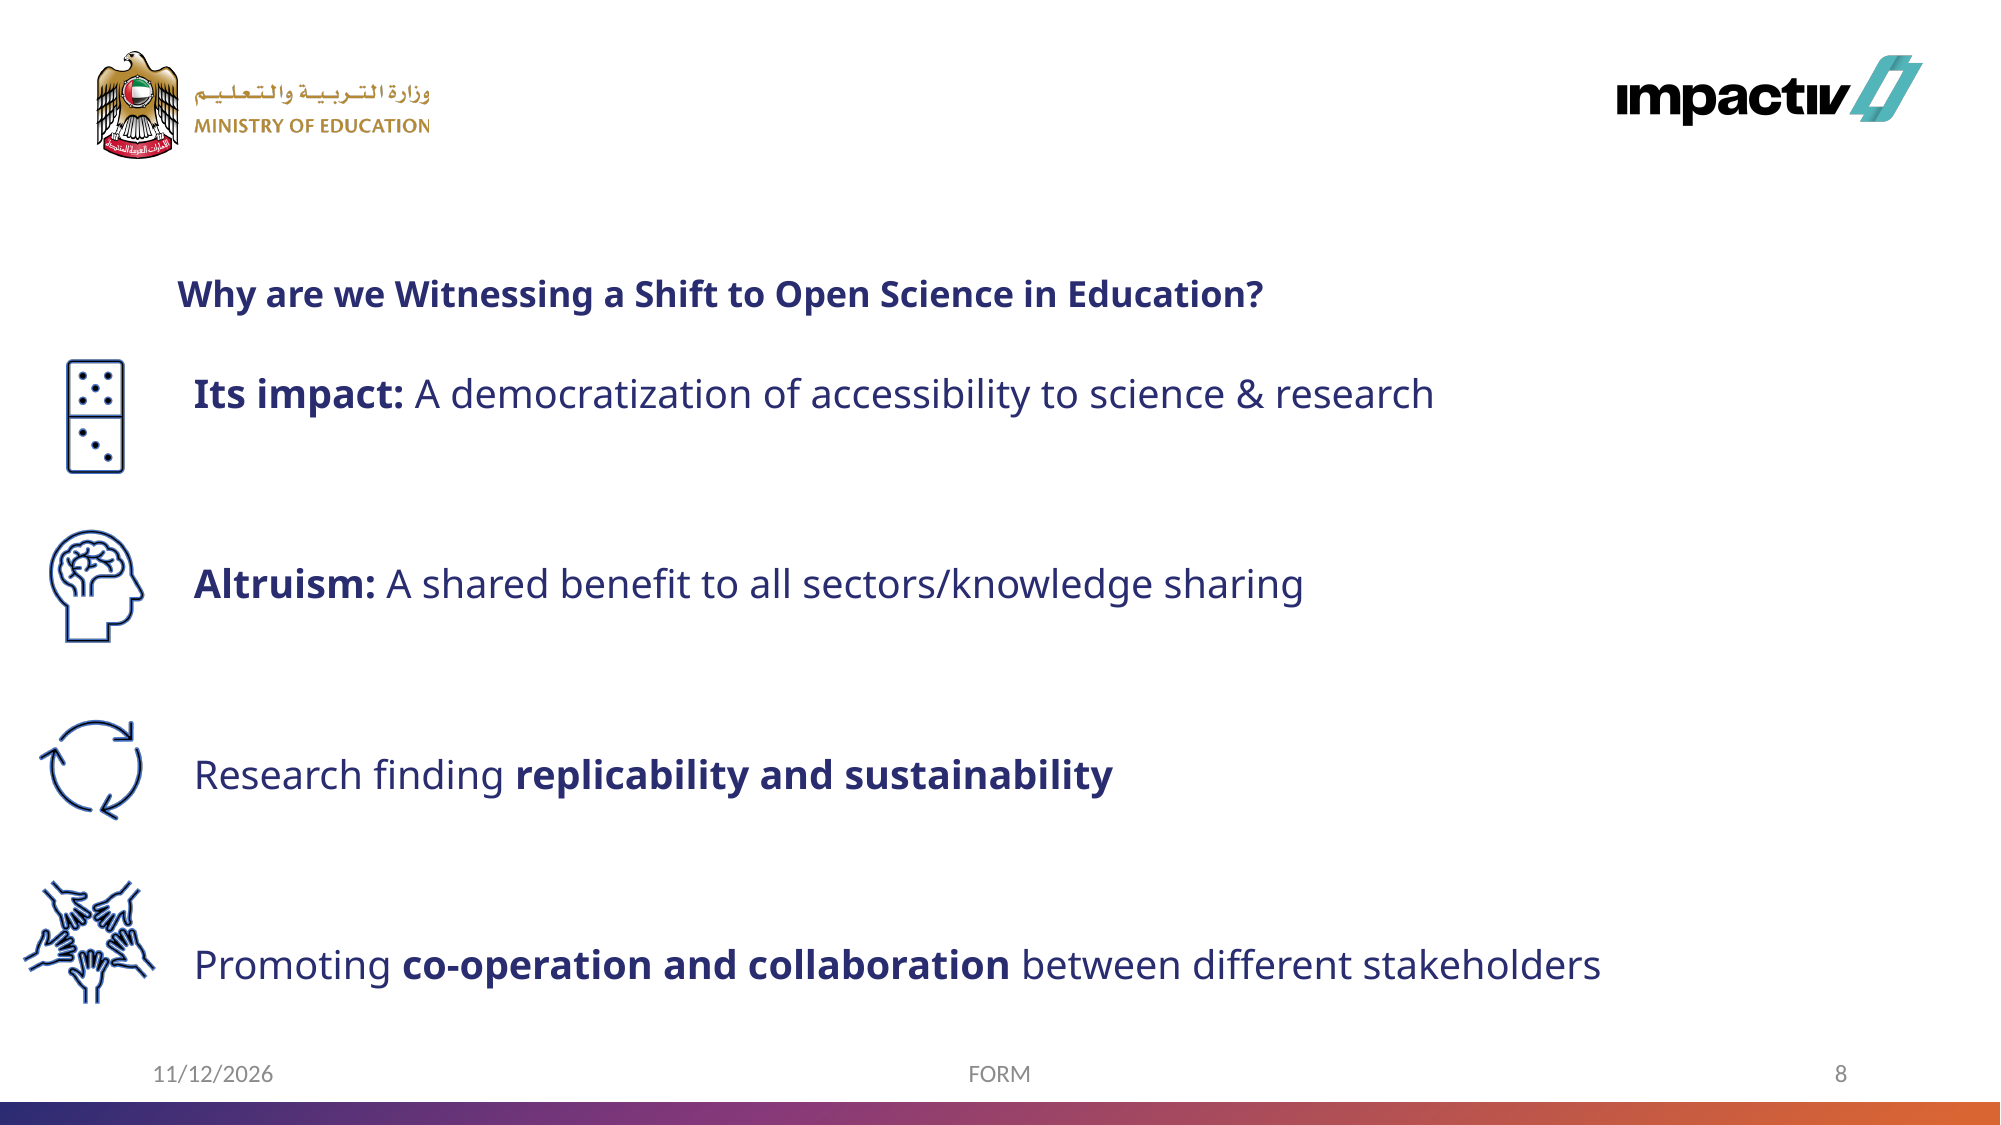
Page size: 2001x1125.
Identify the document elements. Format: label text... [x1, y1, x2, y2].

picture [29, 350, 163, 483]
picture [18, 692, 169, 843]
picture [29, 520, 163, 654]
picture [20, 873, 158, 1011]
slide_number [137, 1042, 588, 1103]
footer FORM [662, 1042, 1338, 1103]
slide_number 8 [1412, 1042, 1863, 1103]
list Its impact: A democratization of accessibility to science & research Altruism: A shared benefit to all sectors/knowledge sharing Research finding replicability and sustainability Promoting co-operation and collaboration between different stakeholders [178, 367, 1929, 1000]
title Why are we Witnessing a Shift to Open Science in Education? [162, 149, 1707, 367]
picture [1610, 52, 1929, 128]
